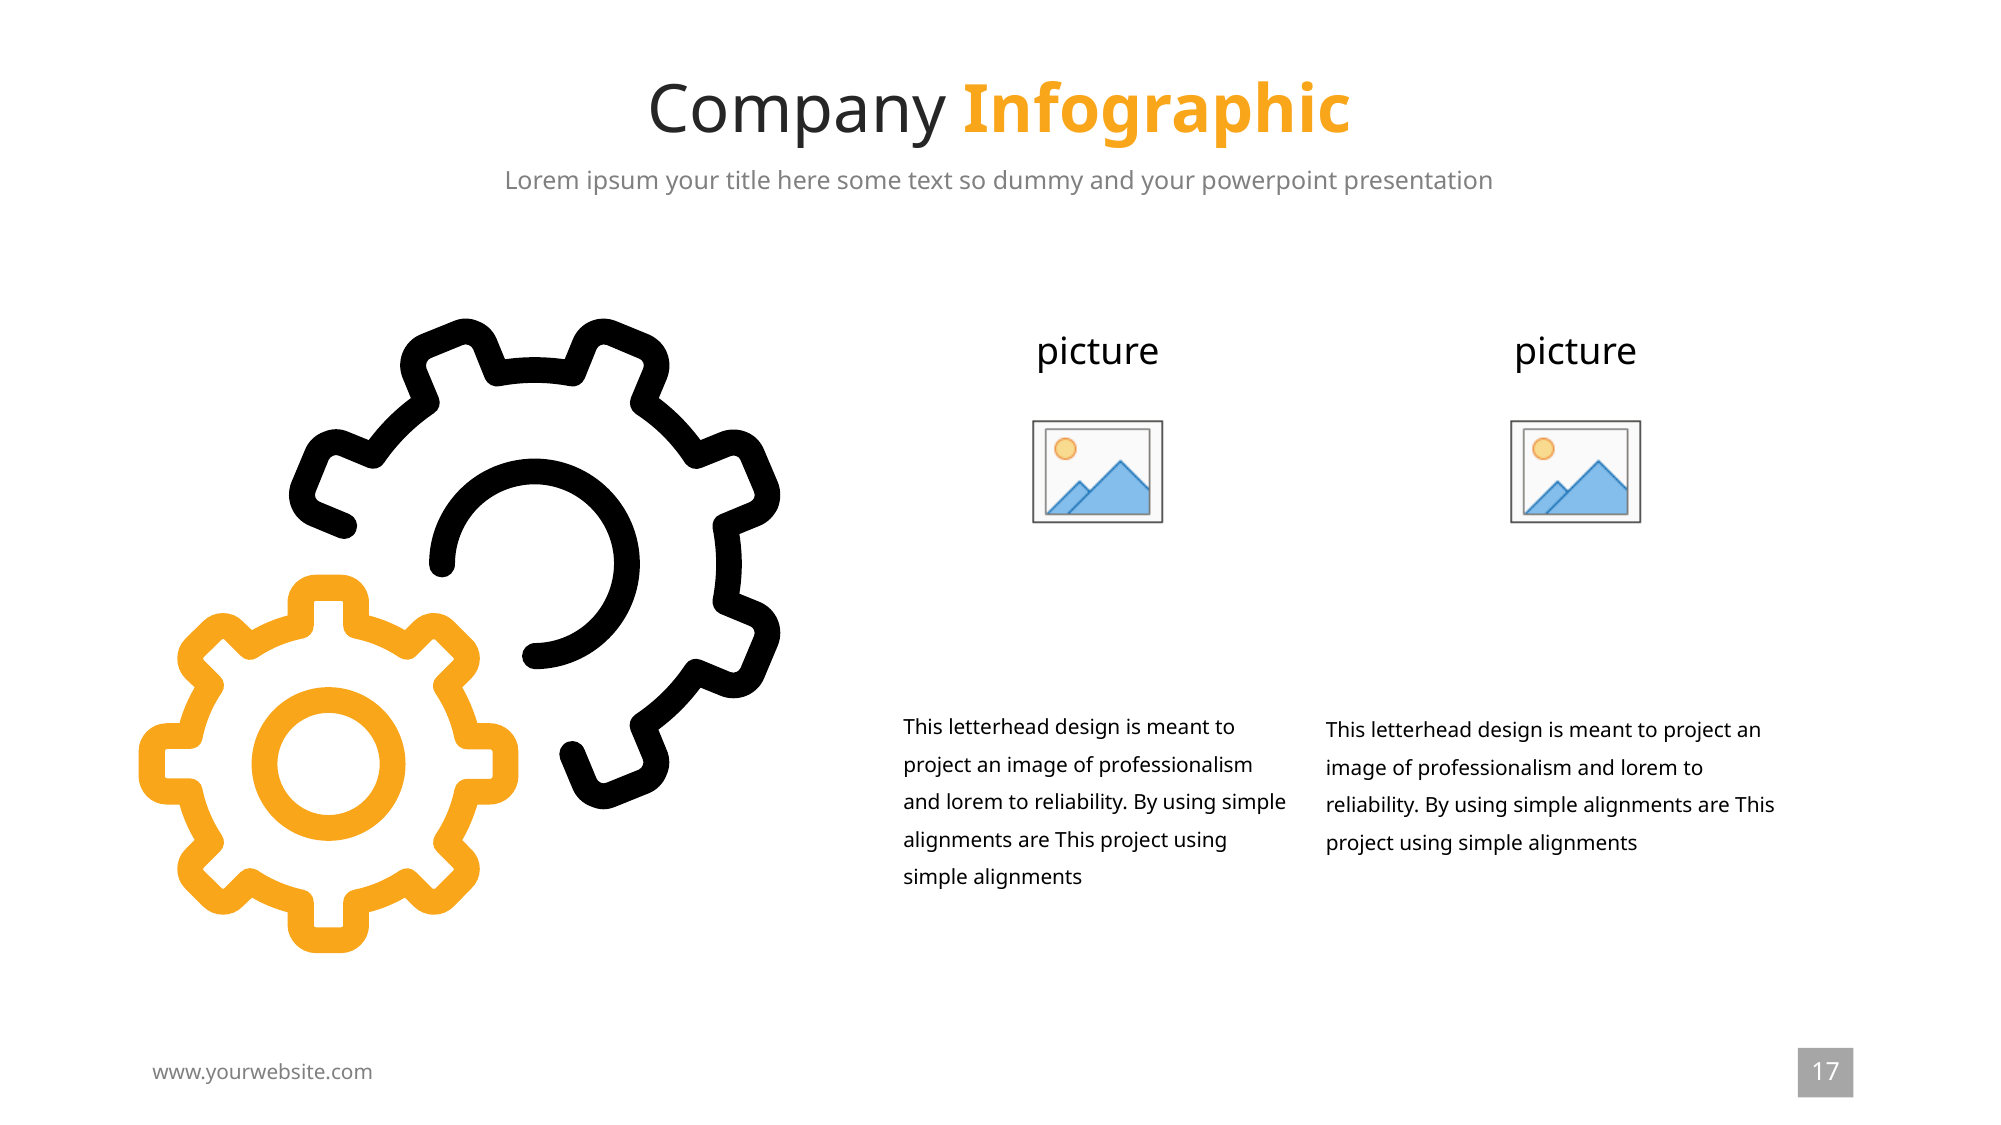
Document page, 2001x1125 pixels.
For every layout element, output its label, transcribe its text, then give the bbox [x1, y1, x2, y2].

footer www.yourwebsite.com [137, 1042, 415, 1103]
text_box This letterhead design is meant to project an image of professionalism and lorem to reliability. By using simple alignments are This project using simple alignments [1325, 702, 1789, 857]
picture [903, 319, 1293, 625]
picture [1325, 319, 1827, 625]
text_box This letterhead design is meant to project an image of professionalism and lorem to reliability. By using simple alignments are This project using simple alignments [903, 702, 1293, 888]
title Company Infographic [137, 55, 1863, 160]
list Lorem ipsum your title here some text so dummy and your powerpoint presentation [137, 160, 1863, 207]
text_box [138, 313, 785, 954]
slide_number 17 [1788, 1042, 1863, 1103]
